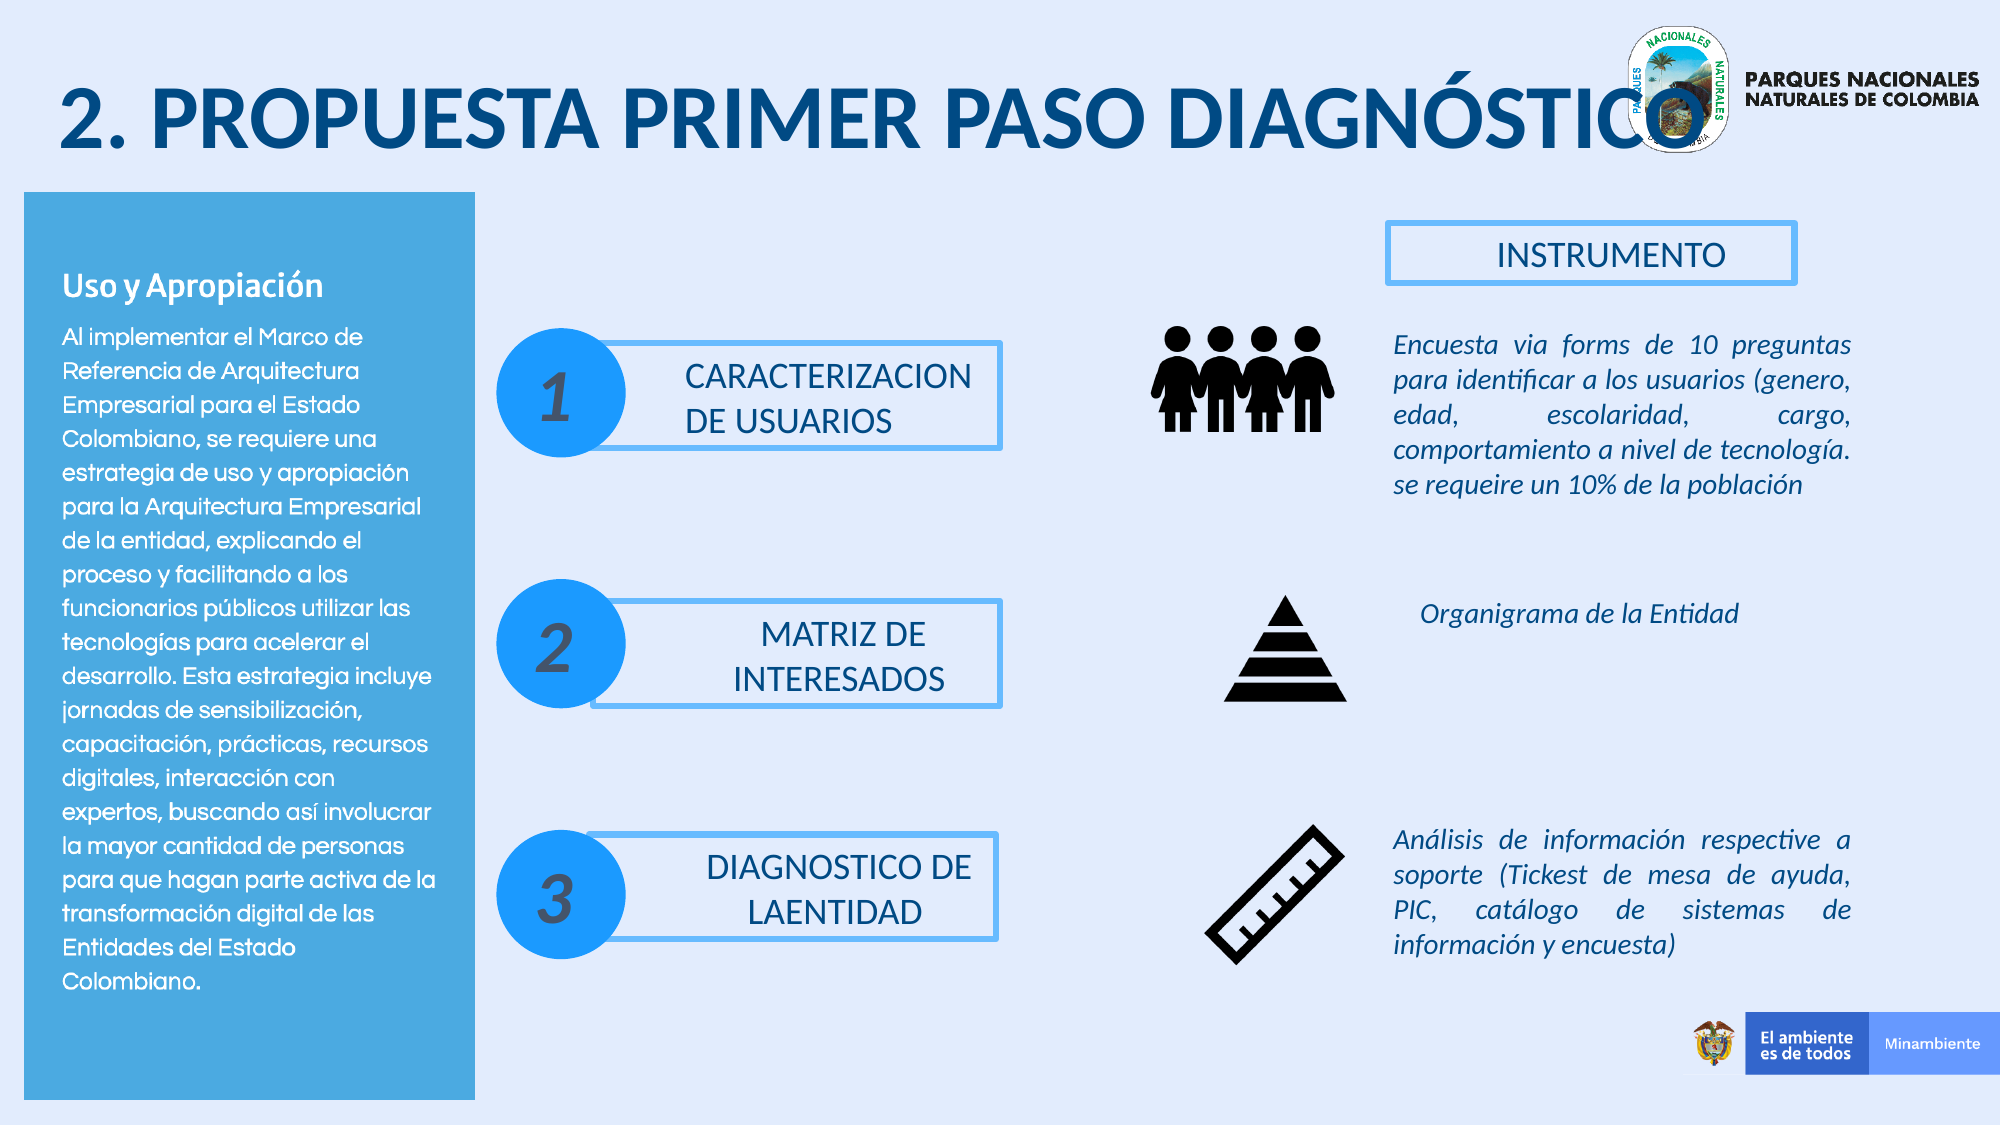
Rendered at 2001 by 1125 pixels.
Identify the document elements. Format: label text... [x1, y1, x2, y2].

picture [1137, 277, 1346, 486]
picture [24, 192, 475, 1101]
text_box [496, 829, 626, 960]
text_box 2. PROPUESTA PRIMER PASO DIAGNÓSTICO [24, 0, 1759, 278]
text_box Organigrama de la Entidad [1368, 586, 1894, 637]
text_box INSTRUMENTO [1387, 222, 1795, 283]
text_box MATRIZ DE INTERESADOS [631, 600, 1000, 706]
text_box Encuesta via forms de 10 preguntas para identificar a los usuarios (genero, edad, escolaridad, cargo, comportamiento a nivel de tecnología. se requeire un 10% de la población [1209, 317, 1867, 508]
picture [1683, 1012, 2000, 1075]
picture [1759, 15, 1990, 162]
text_box Análisis de información respective a soporte (Tickest de mesa de ayuda, PIC, catálogo de sistemas de información y encuesta) [1209, 812, 1867, 968]
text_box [496, 578, 626, 709]
text_box DIAGNOSTICO DE LAENTIDAD [631, 834, 996, 940]
picture [1199, 819, 1350, 970]
text_box CARACTERIZACION DE USUARIOS [631, 343, 1000, 449]
picture [1211, 573, 1363, 725]
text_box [496, 327, 626, 458]
